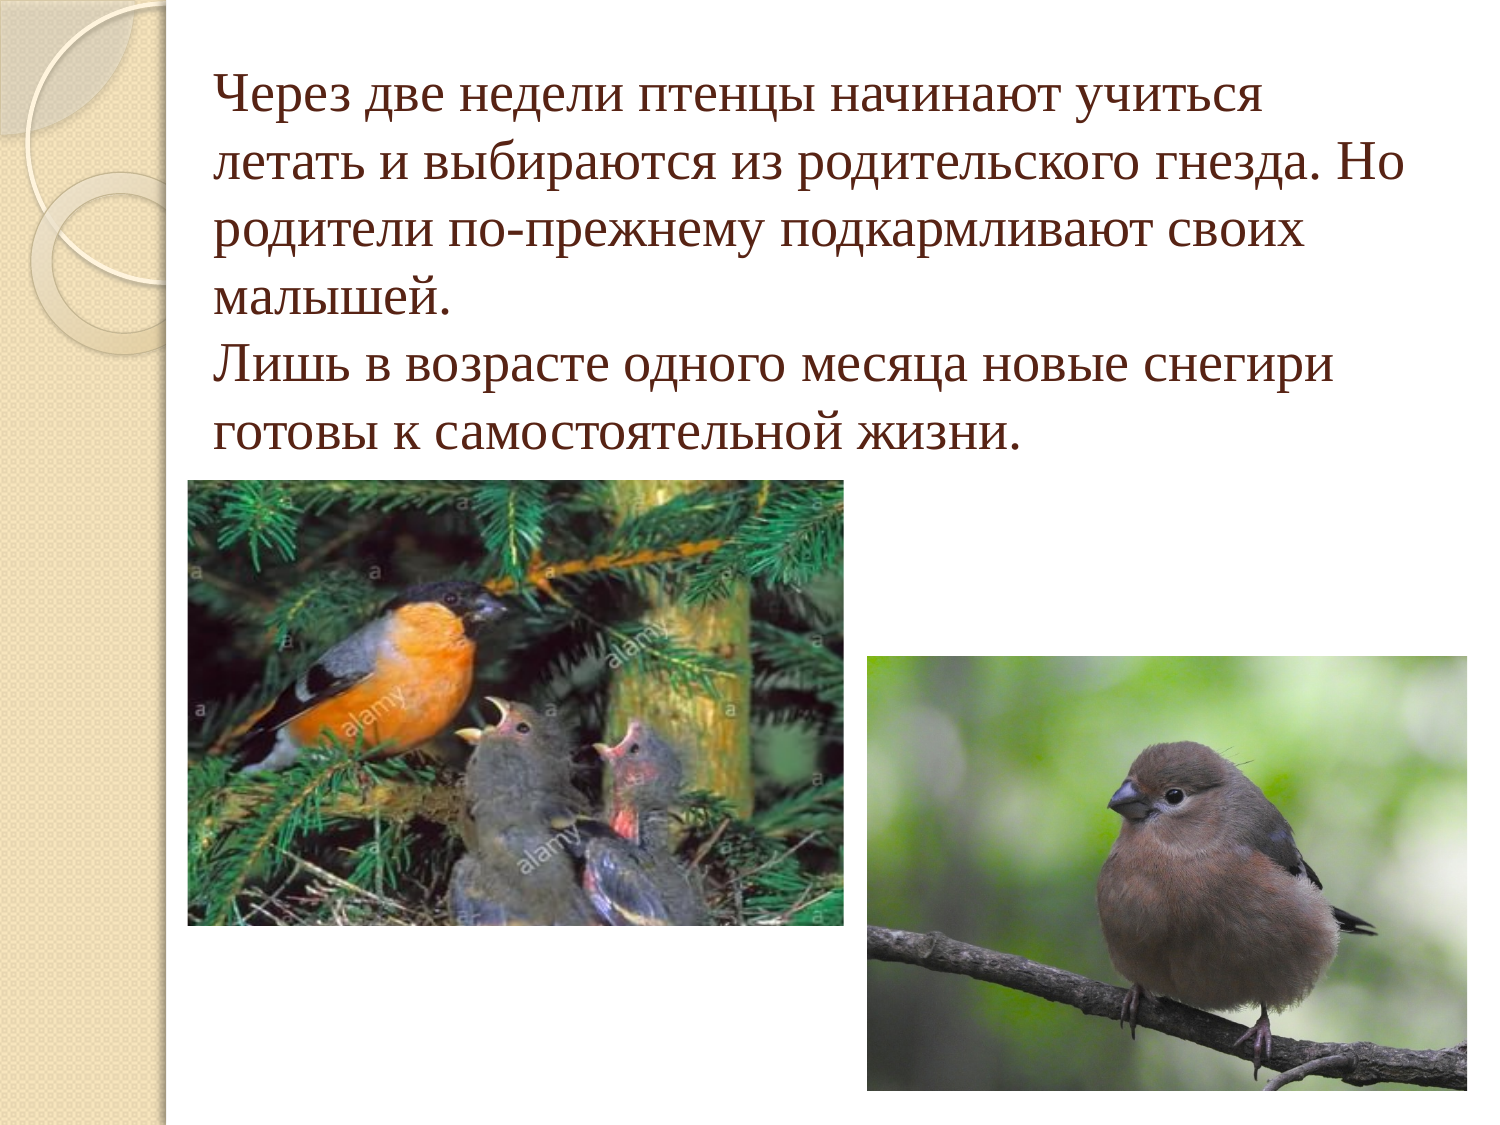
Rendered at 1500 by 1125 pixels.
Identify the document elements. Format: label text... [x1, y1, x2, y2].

title Через две недели птенцы начинают учиться летать и выбираются из родительского гнезда. Но родители по-прежнему подкармливают своих малышей. Лишь в возрасте одного месяца новые снегири готовы к самостоятельной жизни. [199, 46, 1425, 469]
picture [866, 655, 1468, 1092]
picture [187, 480, 844, 927]
